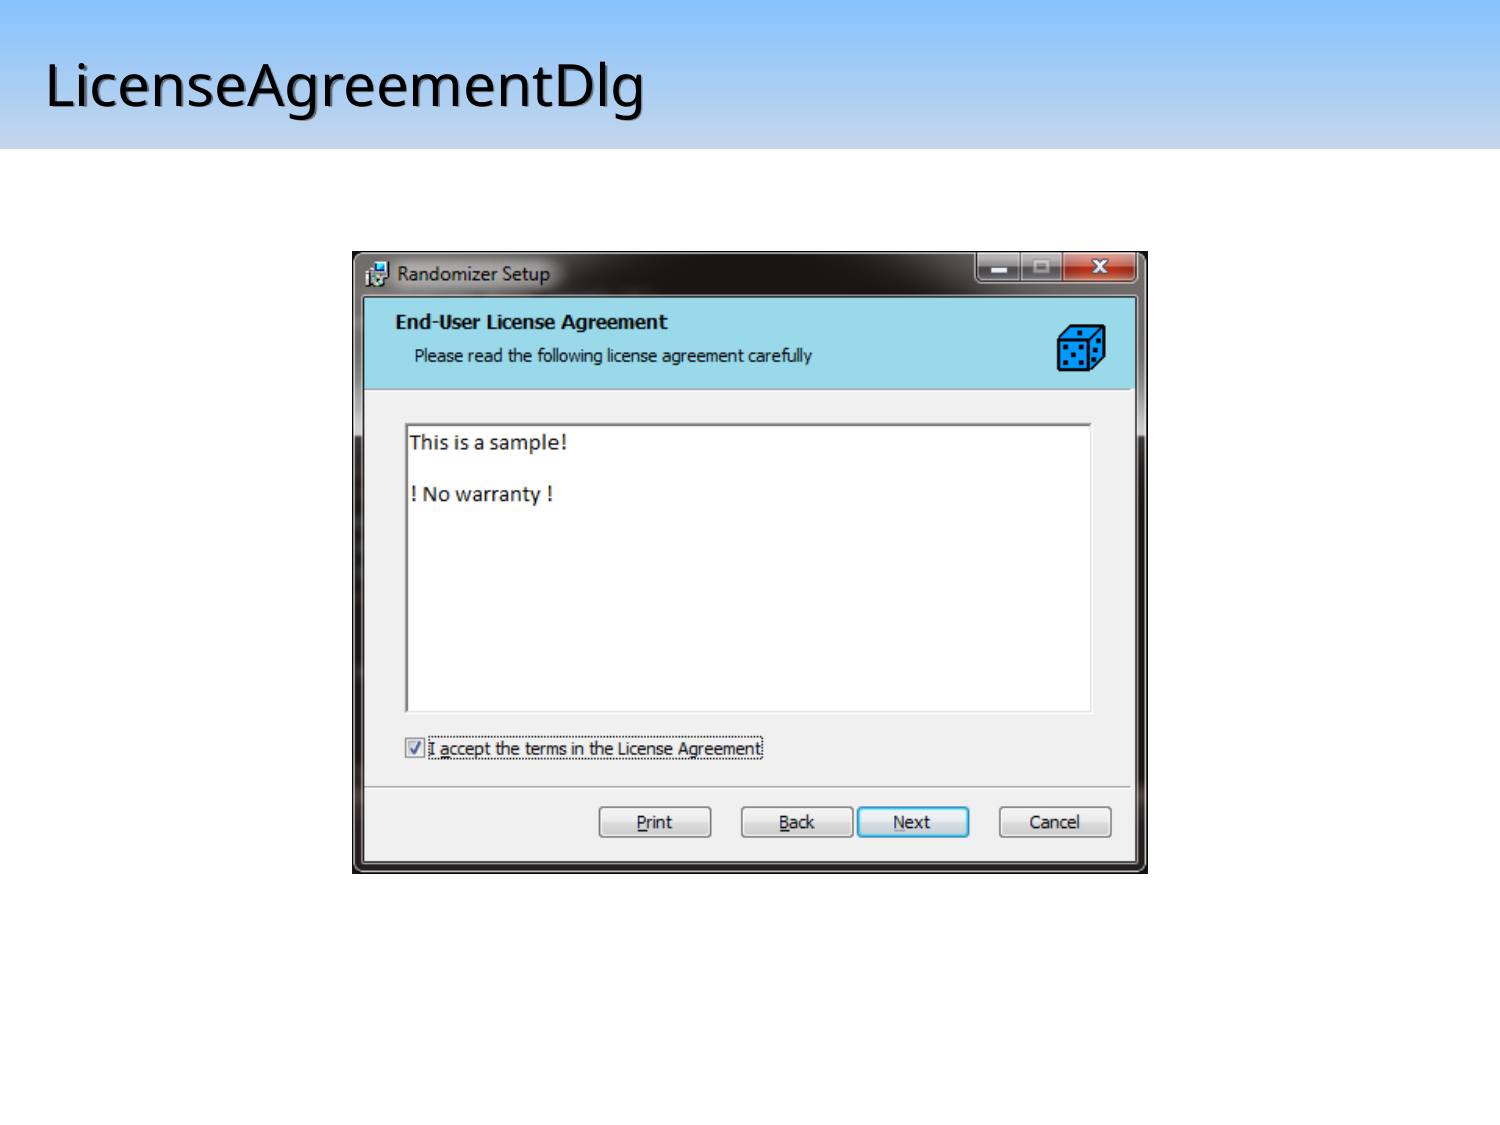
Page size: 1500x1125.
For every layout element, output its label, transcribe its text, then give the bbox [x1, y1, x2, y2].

title LicenseAgreementDlg [29, 29, 1471, 138]
picture [352, 251, 1148, 874]
